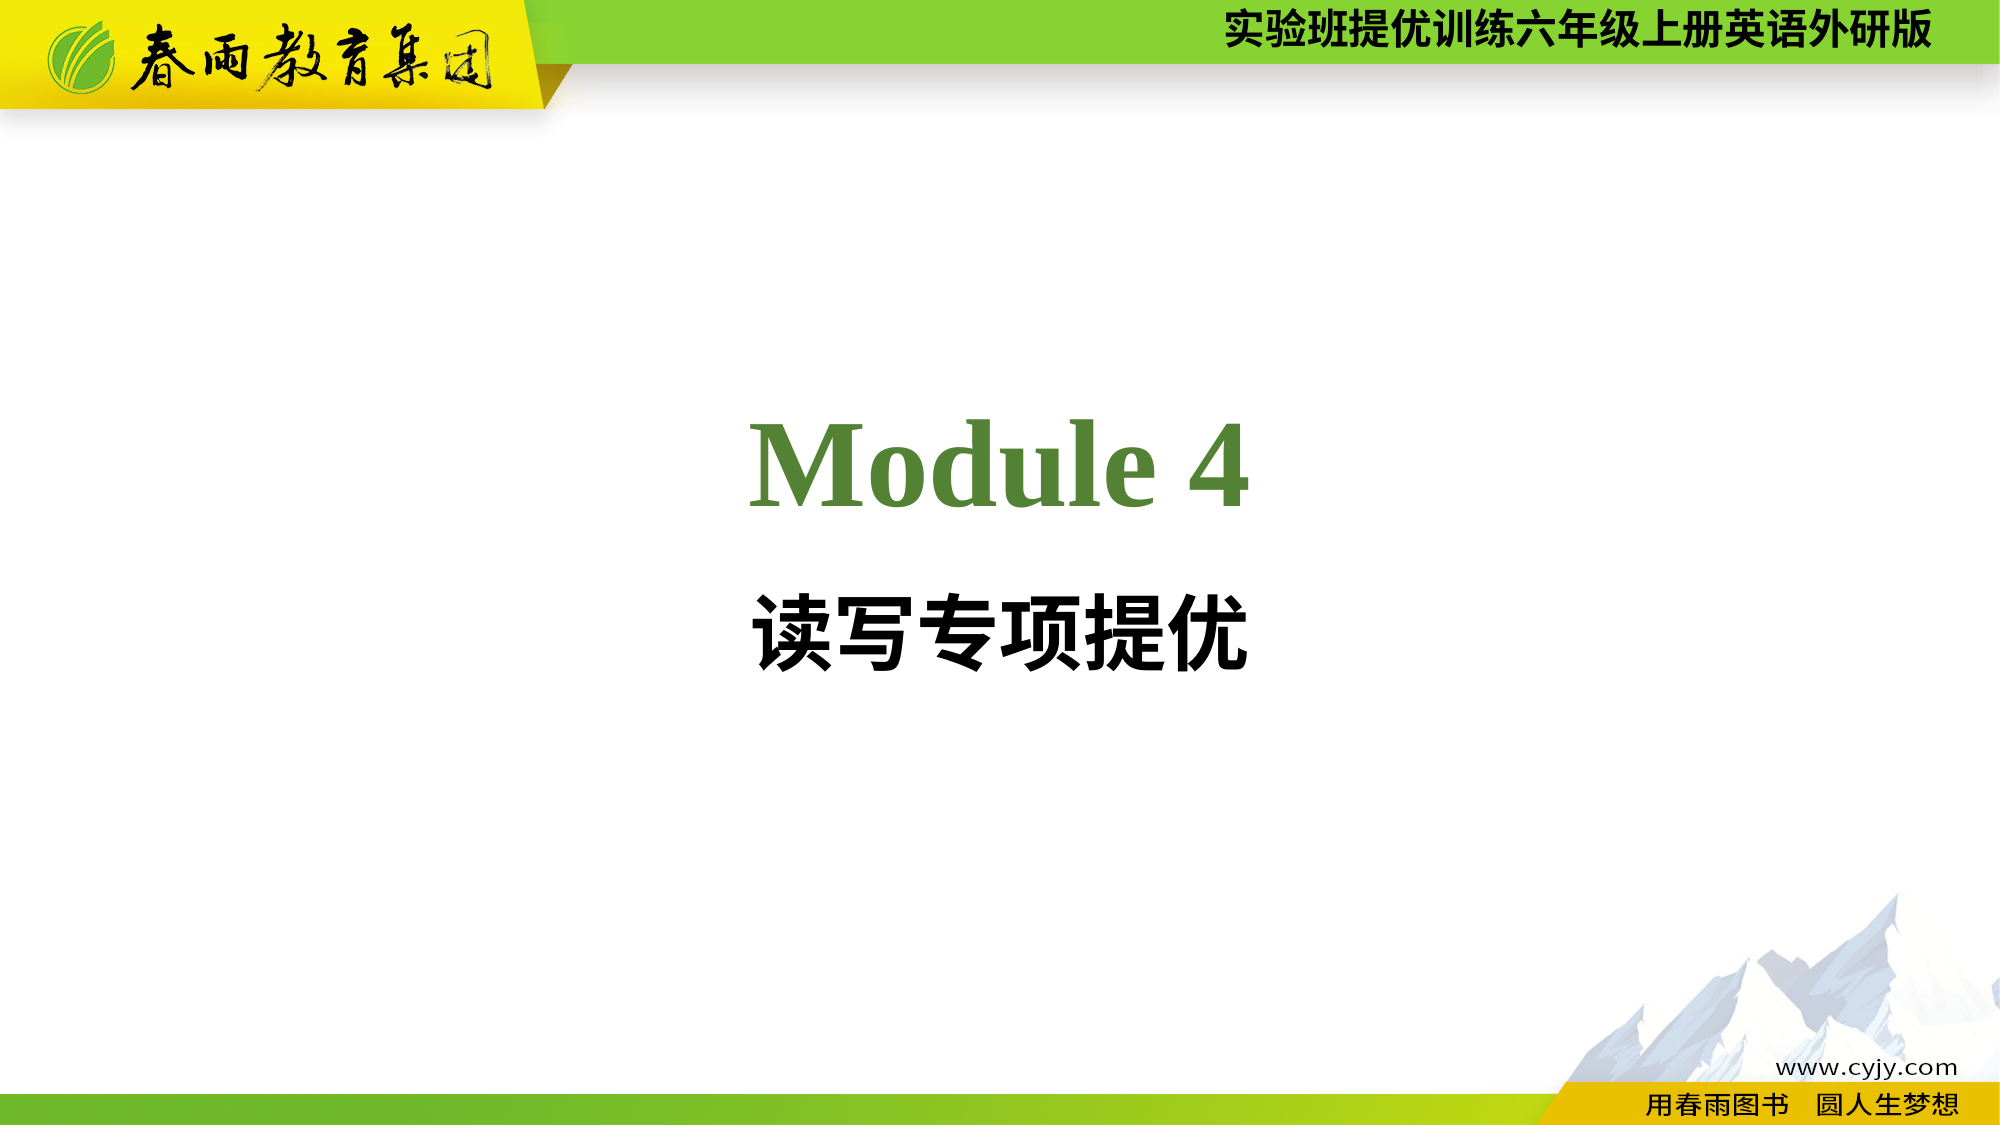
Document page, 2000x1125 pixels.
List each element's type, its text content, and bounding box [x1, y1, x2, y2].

picture [0, 689, 2000, 1125]
text_box Module 4 读写专项提优 [0, 298, 2000, 689]
picture [0, 0, 2000, 298]
